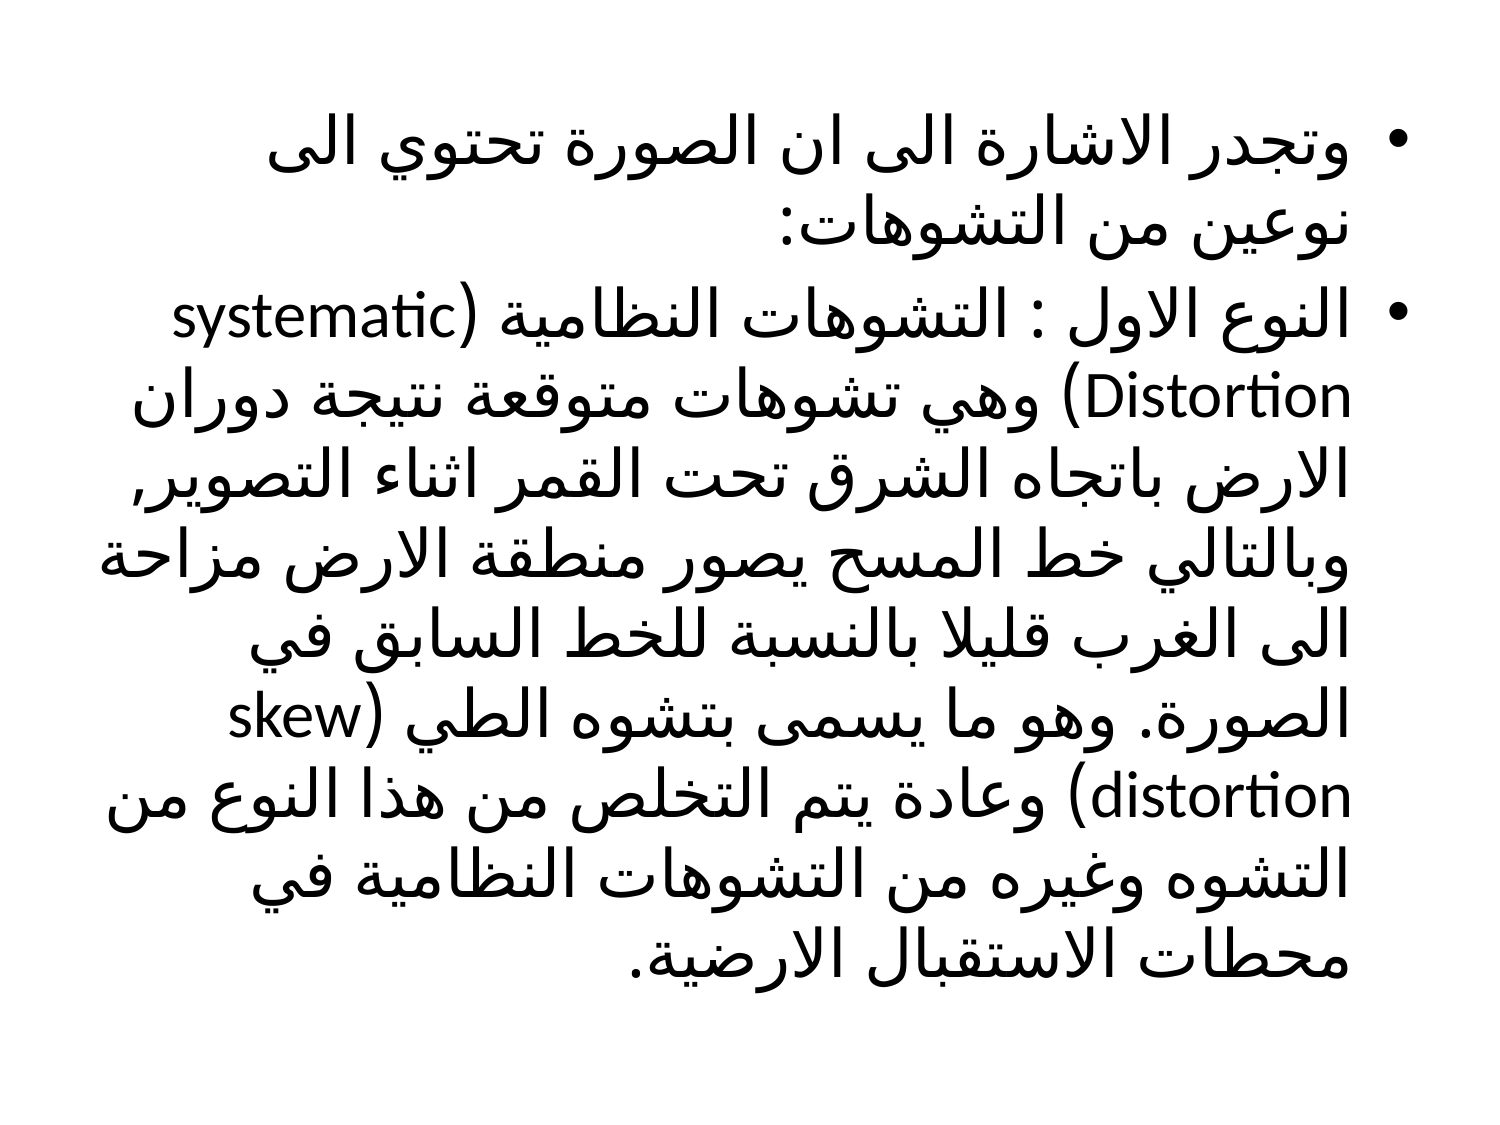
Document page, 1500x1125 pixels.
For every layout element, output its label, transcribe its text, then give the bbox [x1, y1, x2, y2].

list وتجدر الاشارة الى ان الصورة تحتوي الى نوعين من التشوهات: النوع الاول : التشوهات النظامية (systematic Distortion) وهي تشوهات متوقعة نتيجة دوران الارض باتجاه الشرق تحت القمر اثناء التصوير, وبالتالي خط المسح يصور منطقة الارض مزاحة الى الغرب قليلا بالنسبة للخط السابق في الصورة. وهو ما يسمى بتشوه الطي (skew distortion) وعادة يتم التخلص من هذا النوع من التشوه وغيره من التشوهات النظامية في محطات الاستقبال الارضية. [75, 90, 1425, 1005]
